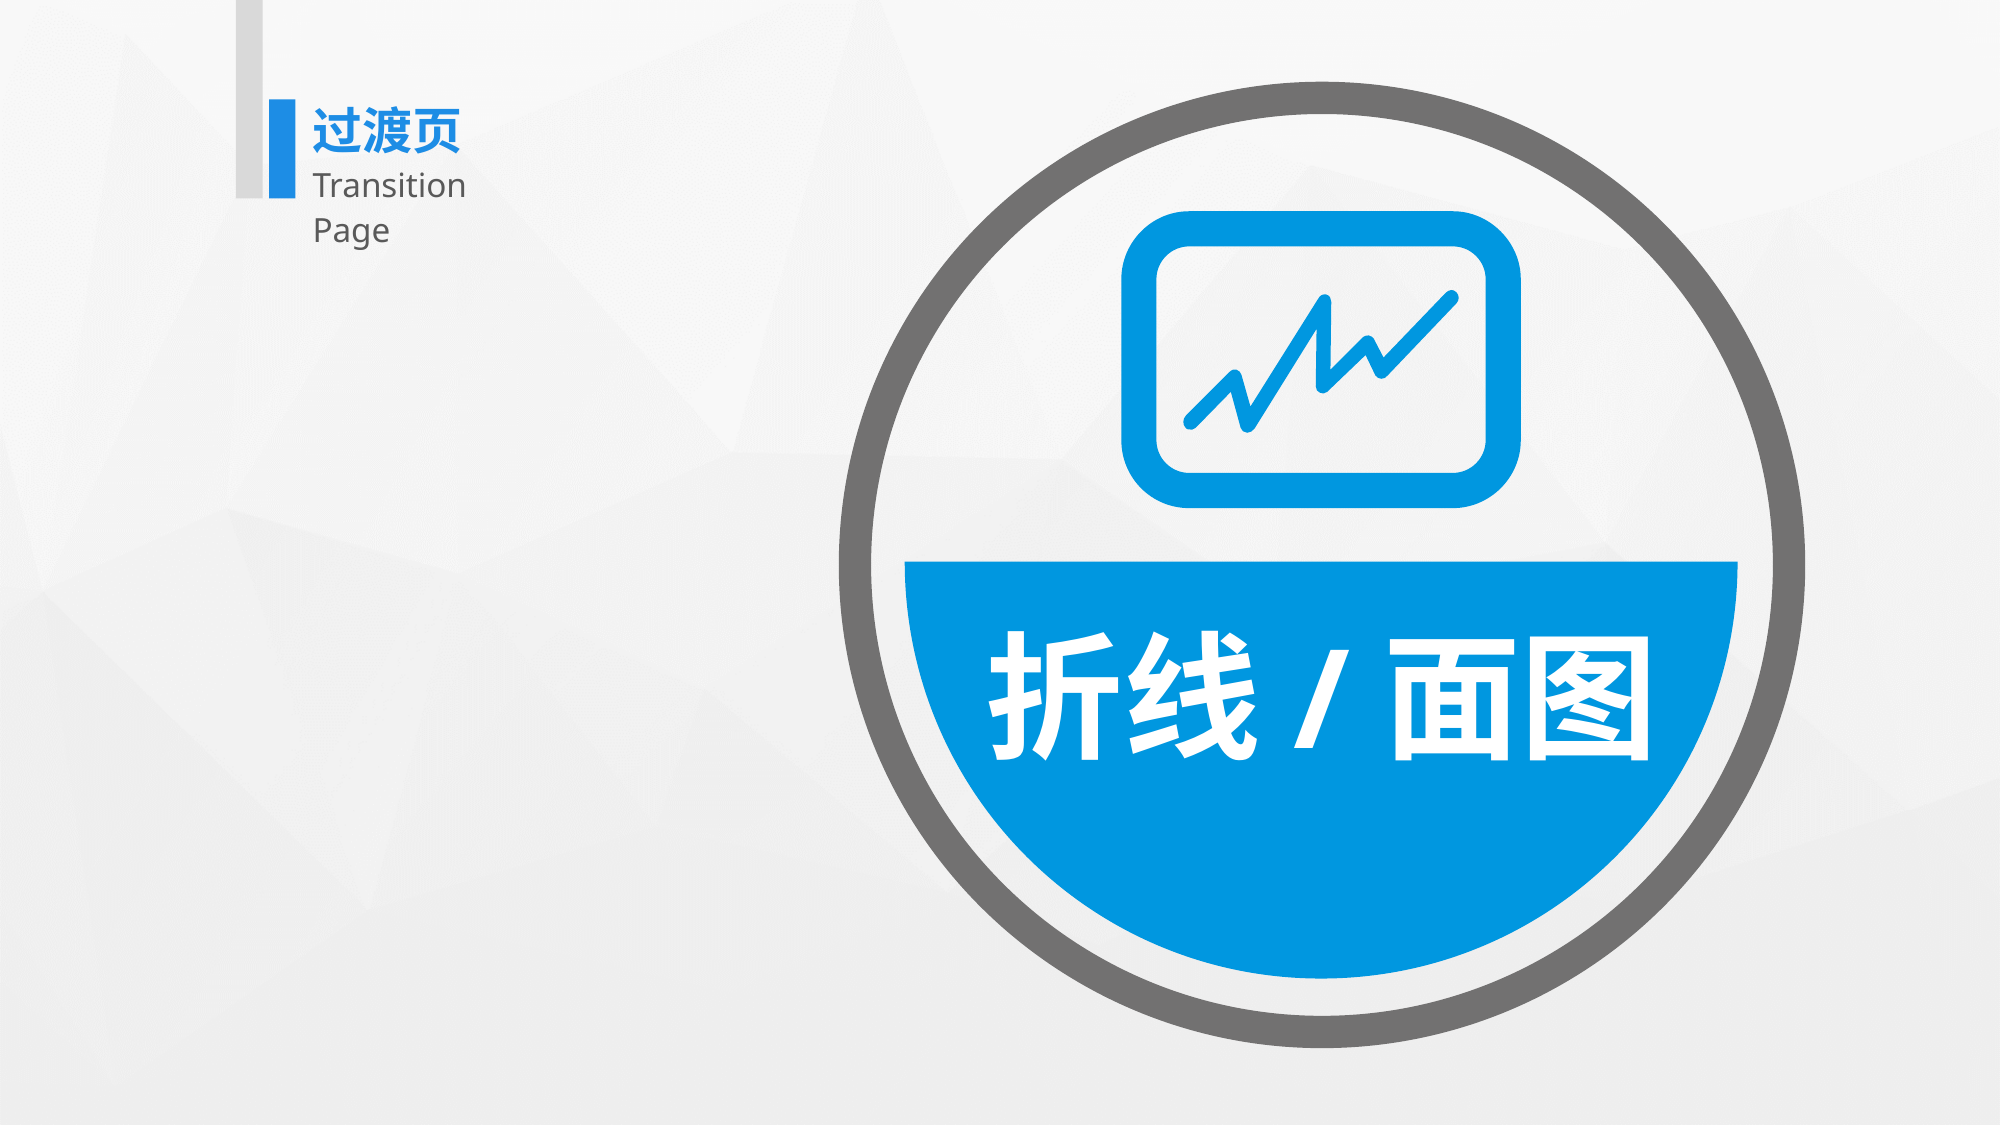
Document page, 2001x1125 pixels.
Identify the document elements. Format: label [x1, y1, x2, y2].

text_box [854, 97, 1790, 1032]
text_box [1121, 211, 1521, 509]
